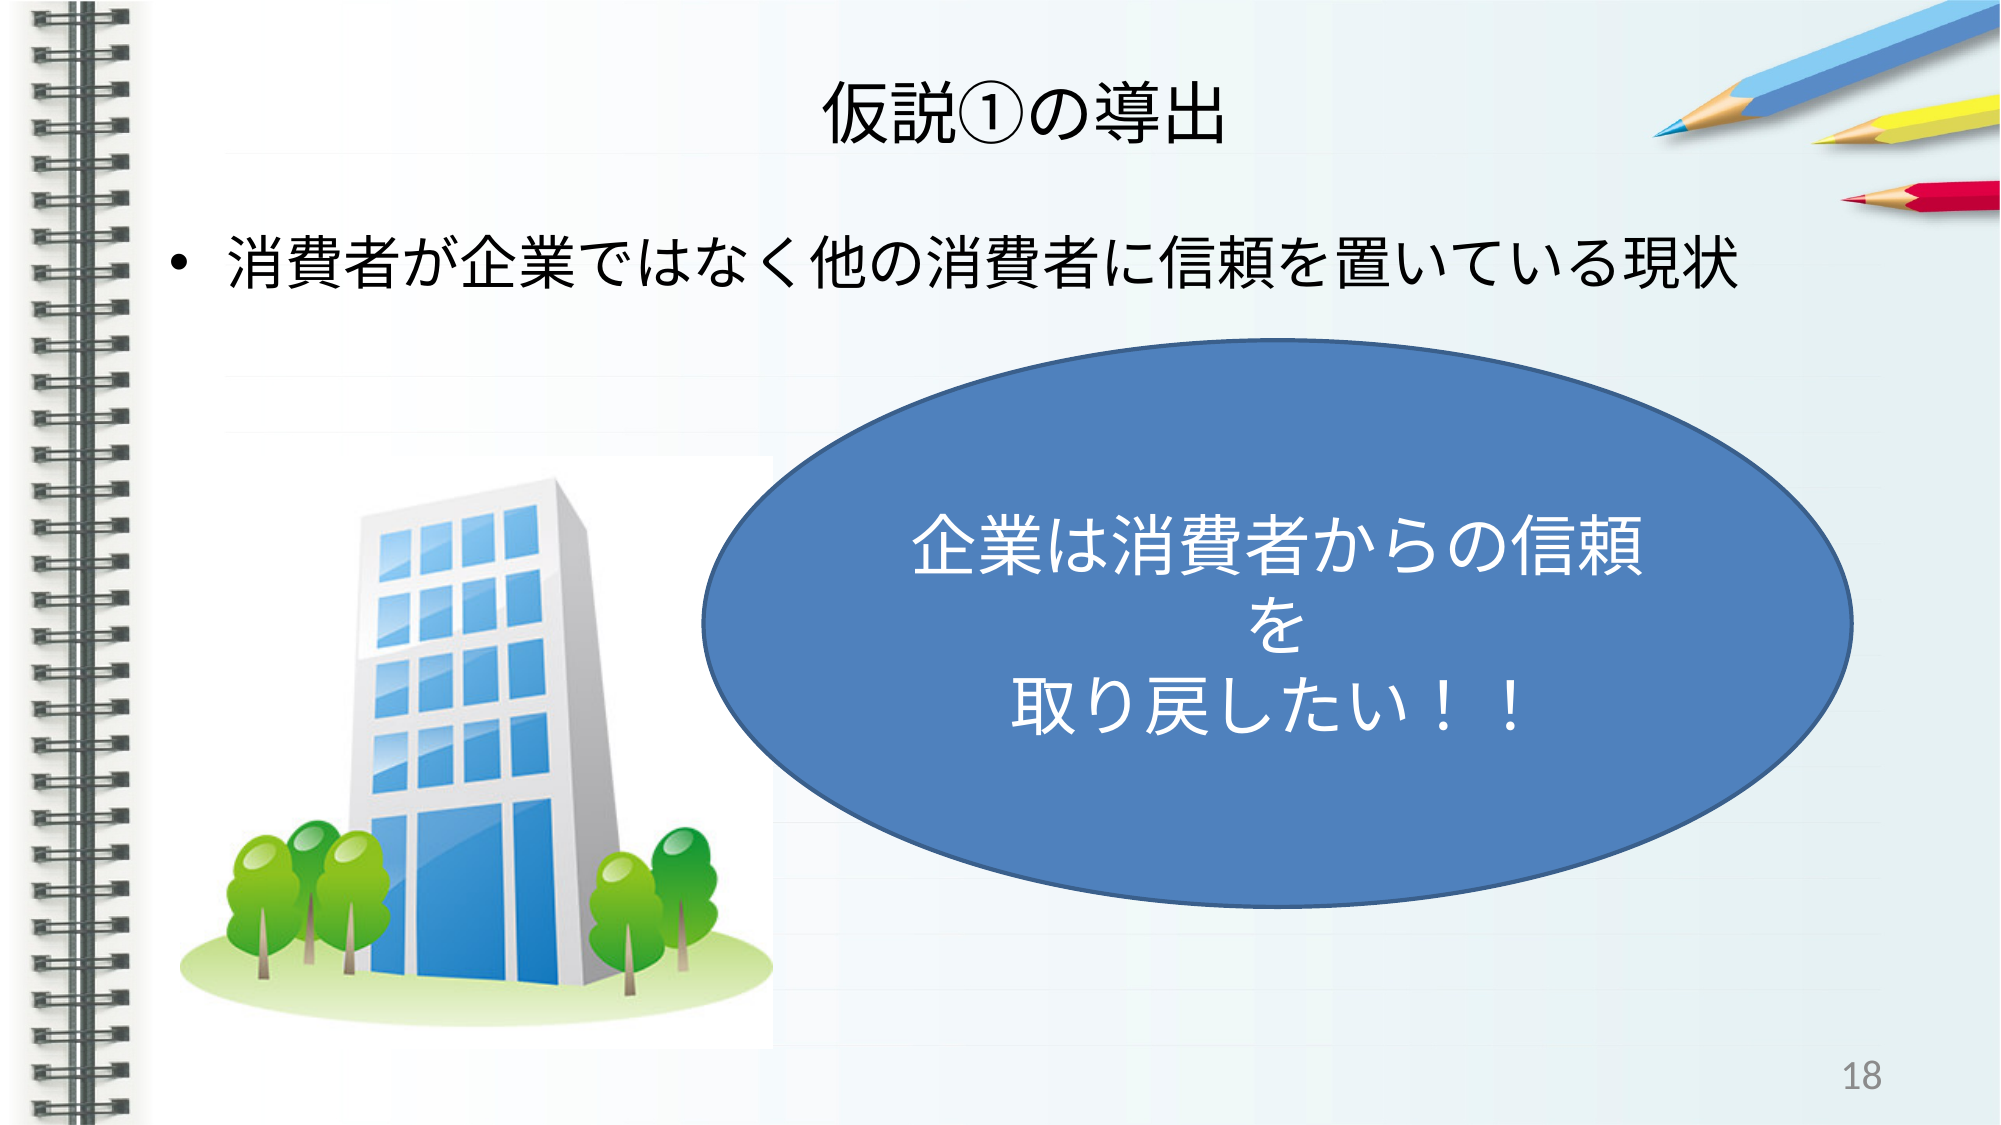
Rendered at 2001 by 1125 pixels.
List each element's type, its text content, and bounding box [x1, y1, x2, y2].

title 仮説①の導出 [151, 45, 1900, 177]
picture [0, 0, 2000, 1125]
slide_number 18 [1433, 1042, 1900, 1103]
list 消費者が企業ではなく他の消費者に信頼を置いている現状 [151, 217, 1900, 961]
text_box 企業は消費者からの信頼を 取り戻したい！！ [777, 338, 1854, 910]
